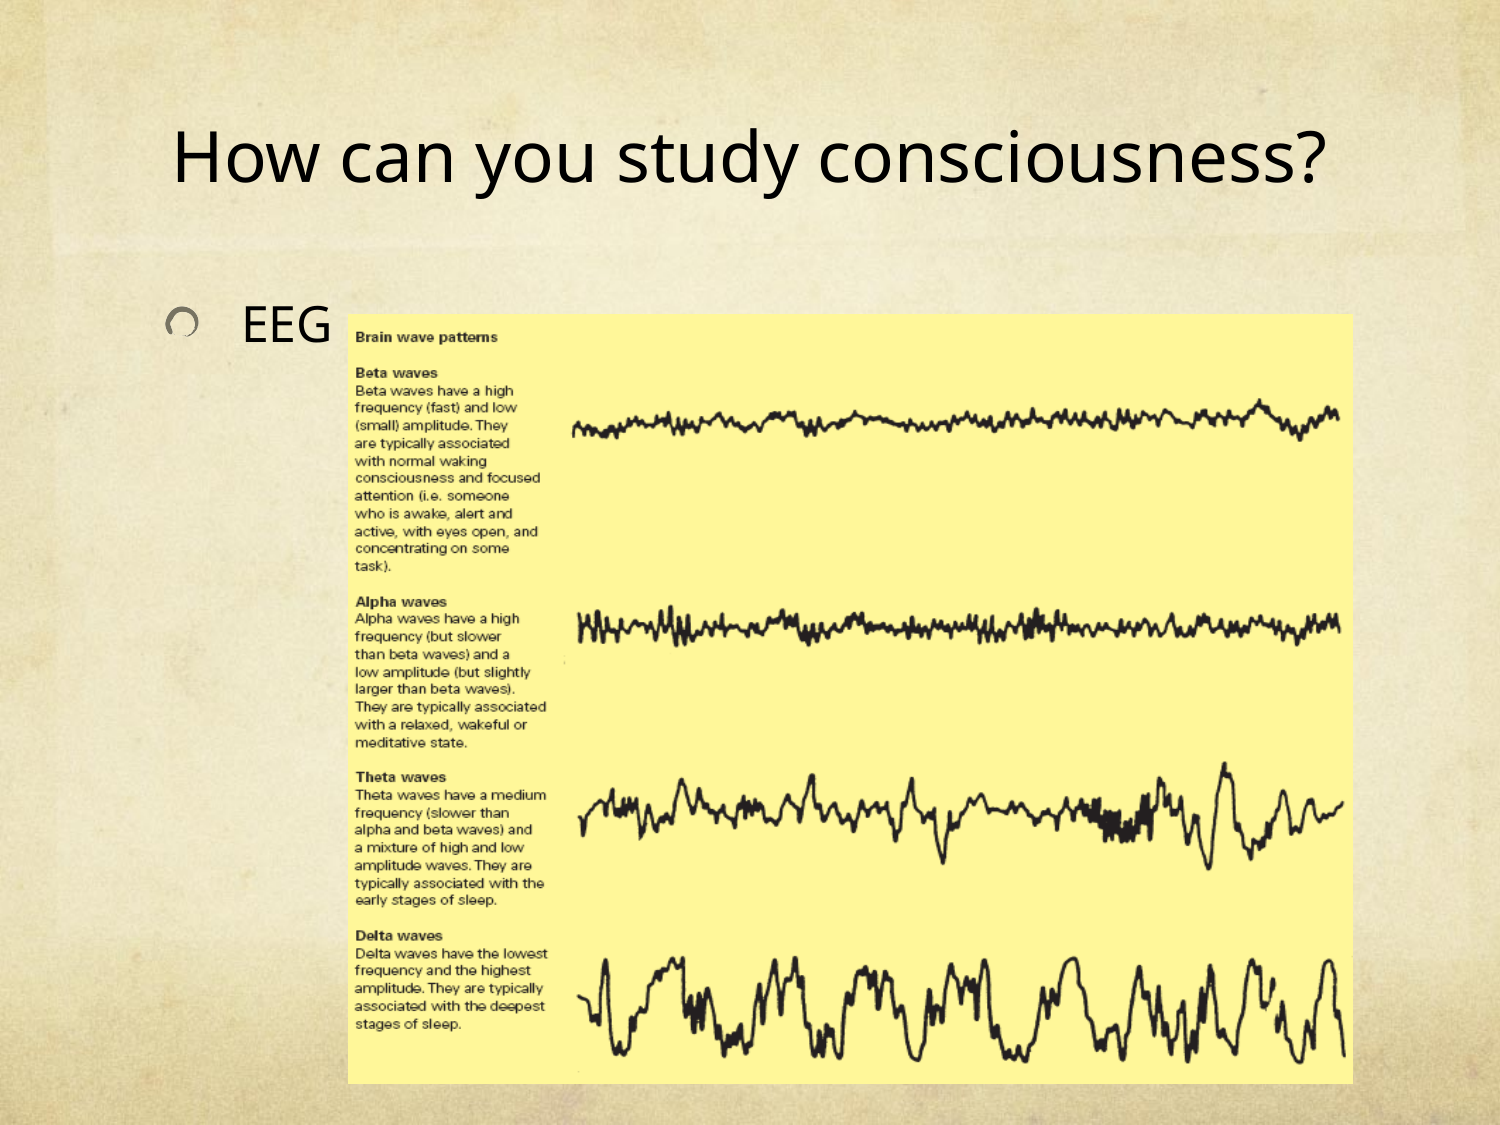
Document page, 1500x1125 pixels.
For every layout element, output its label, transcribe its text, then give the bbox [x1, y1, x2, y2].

title How can you study consciousness? [150, 82, 1350, 225]
list EEG [150, 284, 1350, 950]
picture [0, 0, 1500, 1125]
